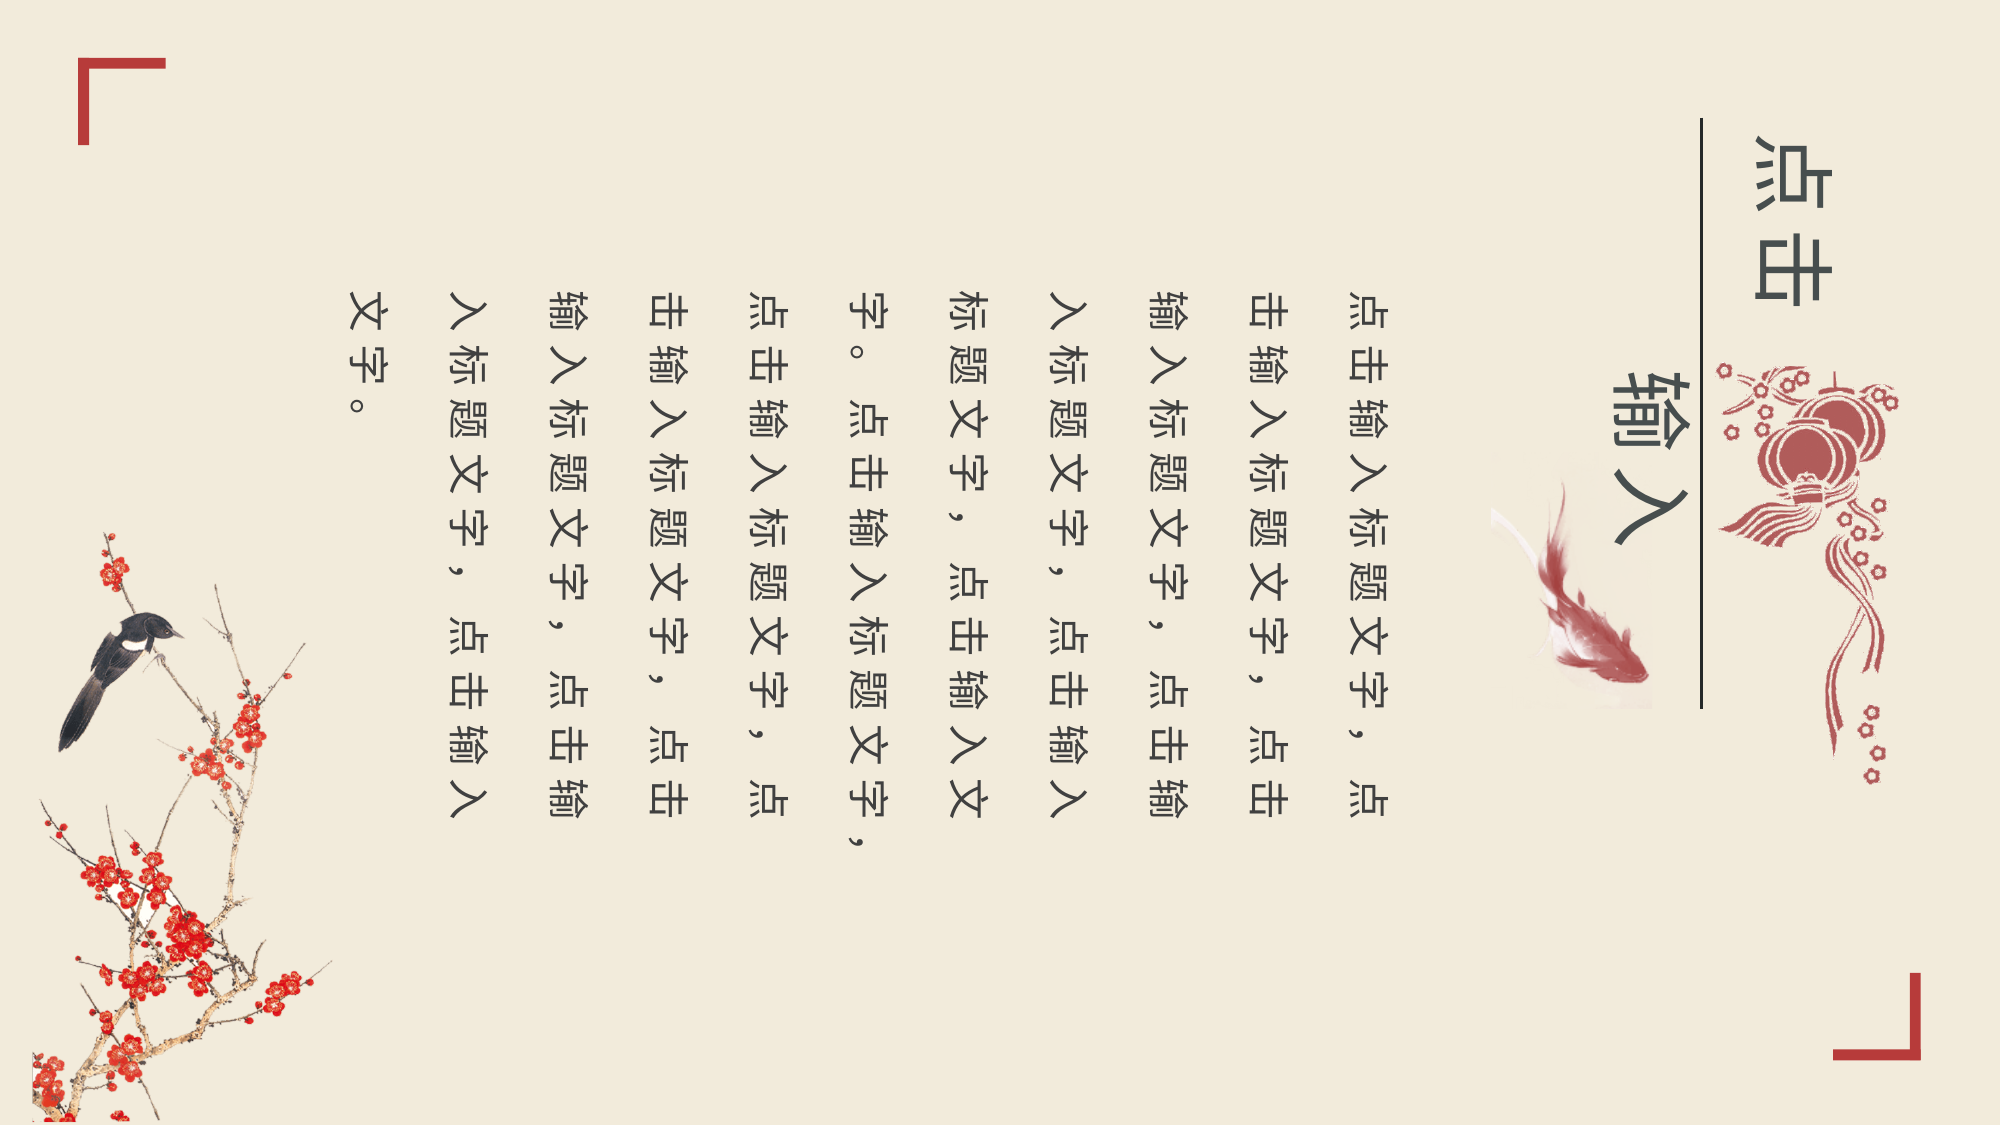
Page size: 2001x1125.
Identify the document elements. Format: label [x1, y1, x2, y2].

text_box [1467, 117, 2000, 799]
text_box [78, 57, 1921, 1061]
picture [0, 399, 393, 1125]
